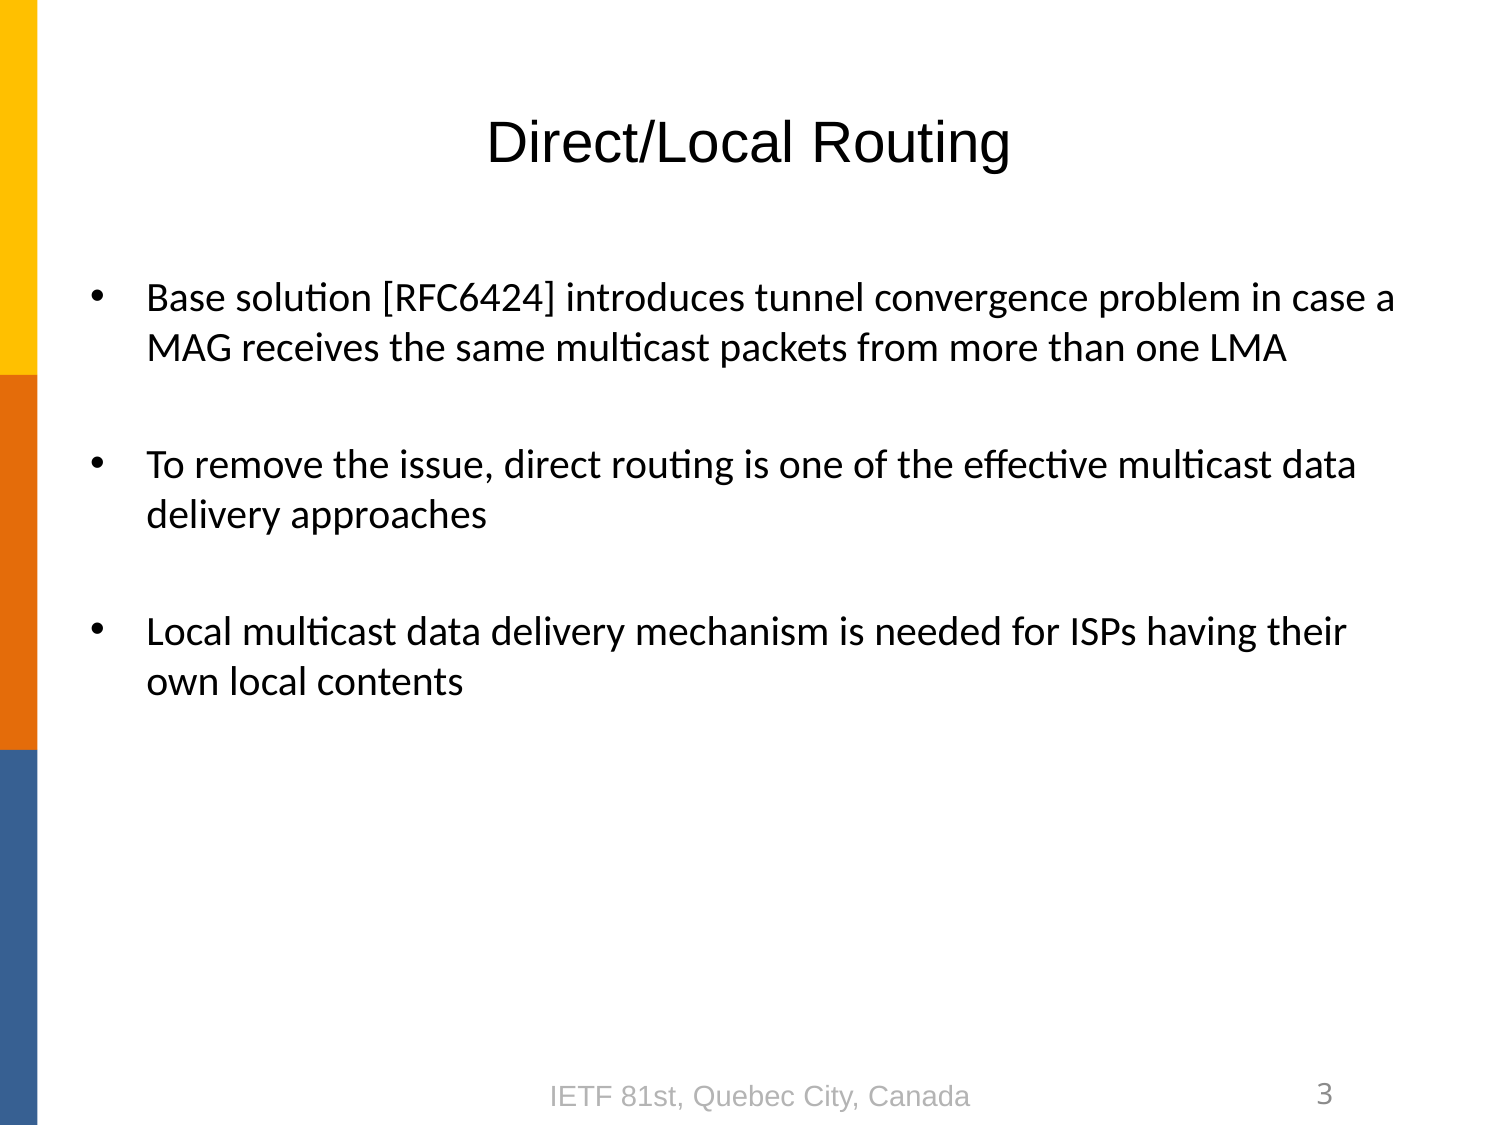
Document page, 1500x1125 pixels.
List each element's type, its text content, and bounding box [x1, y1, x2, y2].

title Direct/Local Routing [74, 44, 1426, 233]
slide_number 3 [1149, 1065, 1500, 1125]
list Base solution [RFC6424] introduces tunnel convergence problem in case a MAG receives the same multicast packets from more than one LMA To remove the issue, direct routing is one of the effective multicast data delivery approaches Local multicast data delivery mechanism is needed for ISPs having their own local contents [74, 262, 1426, 1006]
footer IETF 81st, Quebec City, Canada [512, 1065, 1008, 1125]
